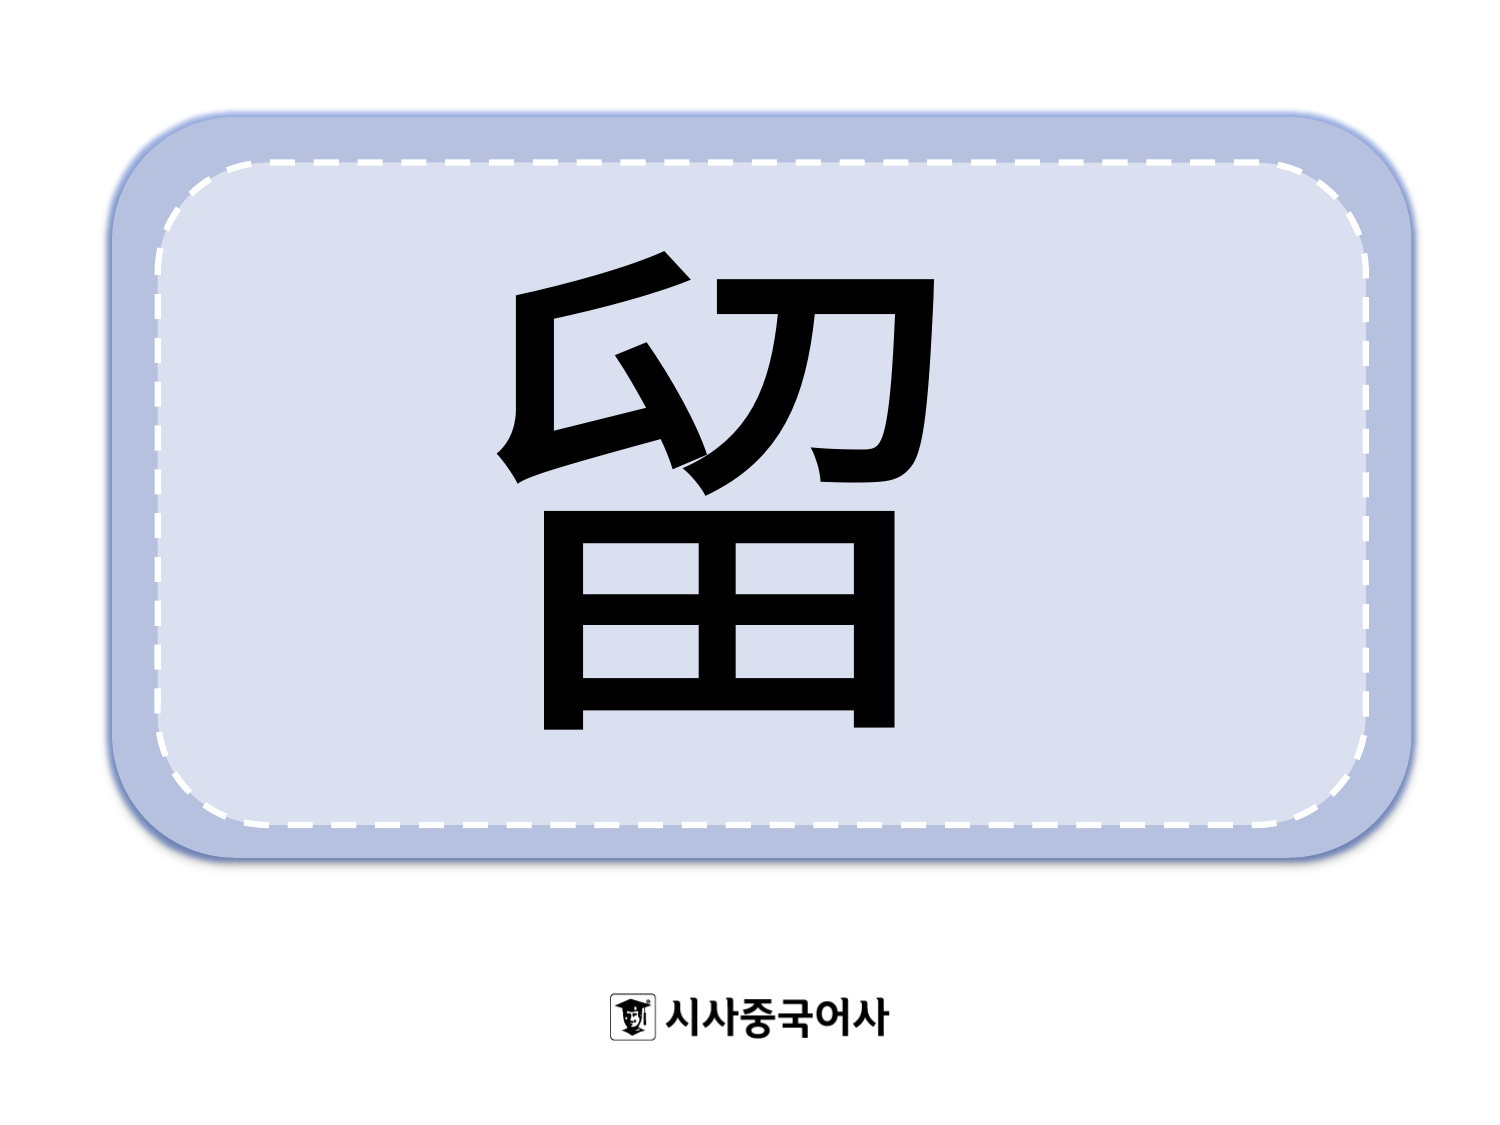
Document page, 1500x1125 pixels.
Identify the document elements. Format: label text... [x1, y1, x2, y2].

picture [602, 987, 898, 1047]
text_box 留 [171, 149, 1380, 812]
text_box [162, 160, 1371, 824]
